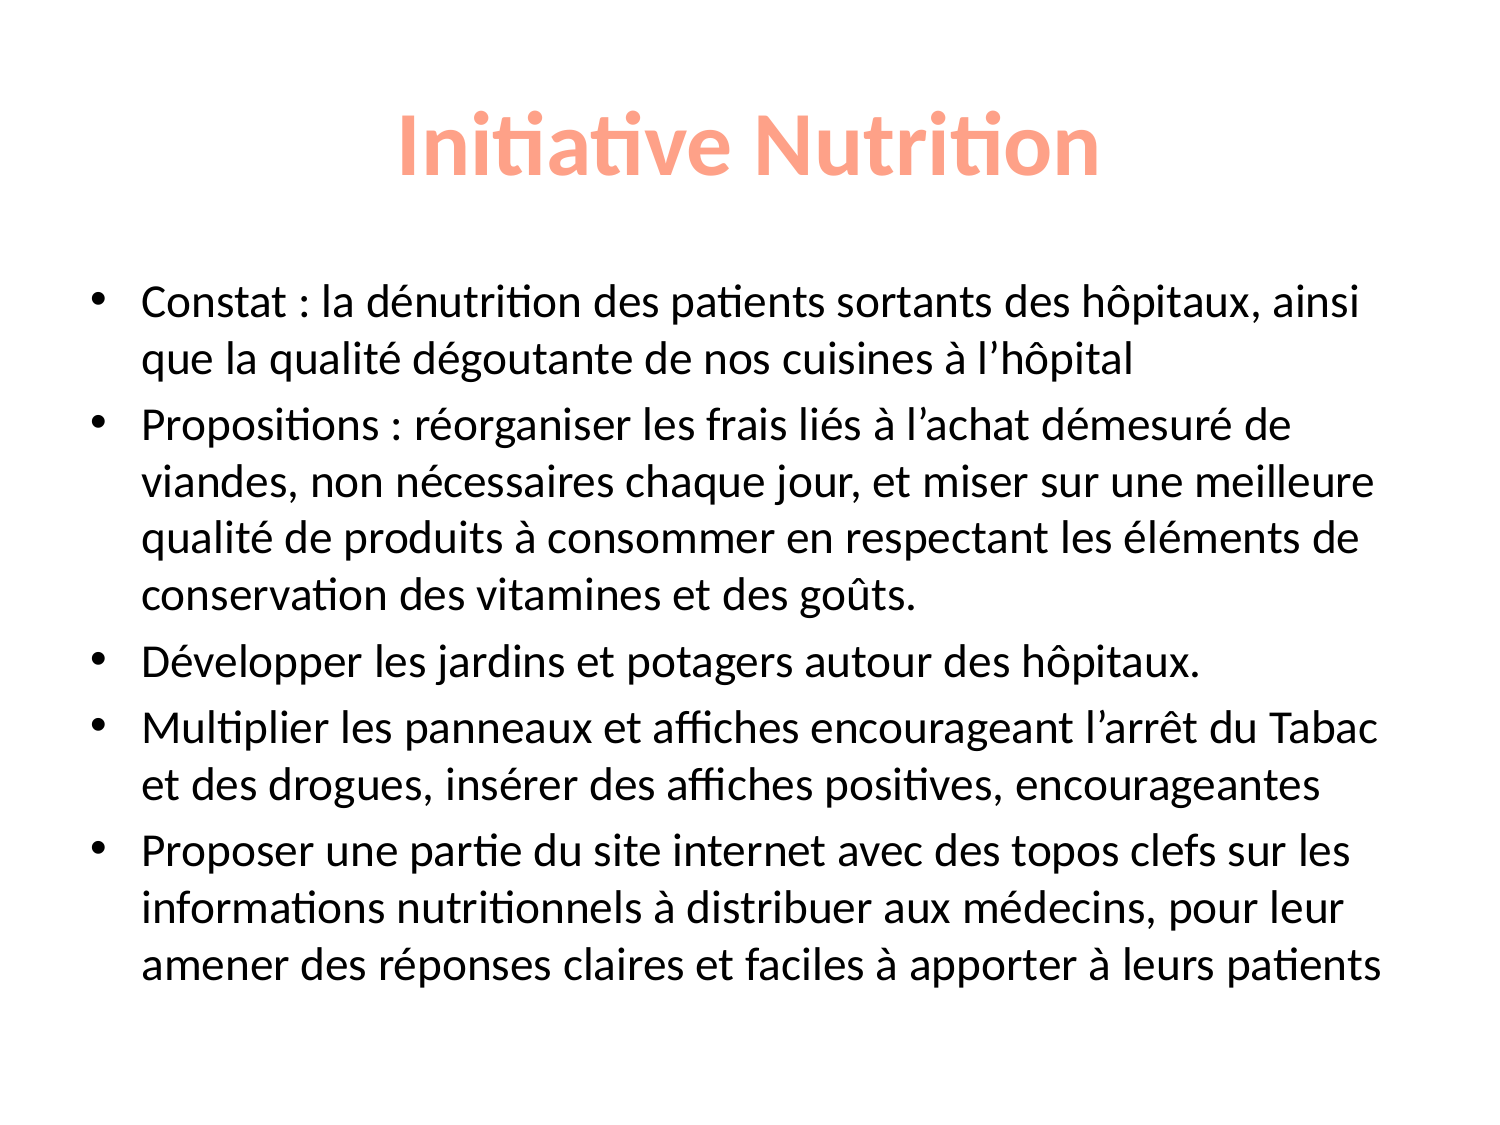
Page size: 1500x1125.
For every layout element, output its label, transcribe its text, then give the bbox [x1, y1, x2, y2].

list Constat : la dénutrition des patients sortants des hôpitaux, ainsi que la qualité dégoutante de nos cuisines à l’hôpital Propositions : réorganiser les frais liés à l’achat démesuré de viandes, non nécessaires chaque jour, et miser sur une meilleure qualité de produits à consommer en respectant les éléments de conservation des vitamines et des goûts. Développer les jardins et potagers autour des hôpitaux. Multiplier les panneaux et affiches encourageant l’arrêt du Tabac et des drogues, insérer des affiches positives, encourageantes Proposer une partie du site internet avec des topos clefs sur les informations nutritionnels à distribuer aux médecins, pour leur amener des réponses claires et faciles à apporter à leurs patients [75, 262, 1425, 1073]
title Initiative Nutrition [75, 45, 1425, 233]
